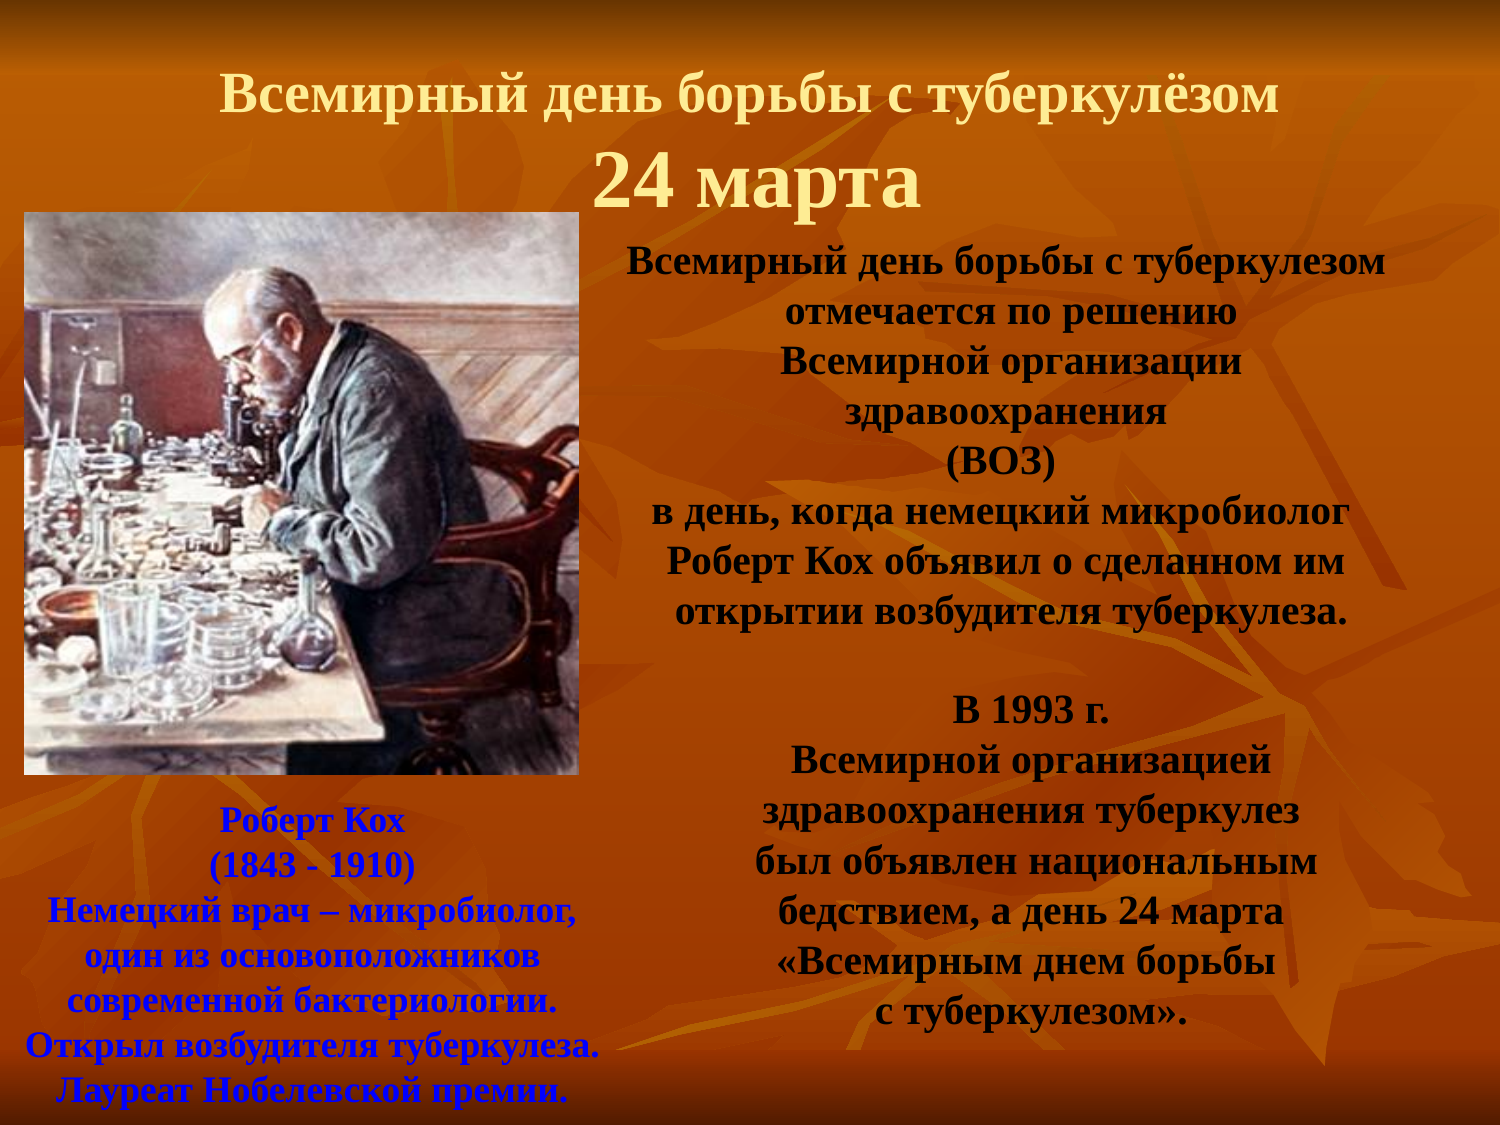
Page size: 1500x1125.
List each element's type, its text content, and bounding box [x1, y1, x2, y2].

title Всемирный день борьбы с туберкулёзом 24 марта [74, 45, 1426, 234]
text_box Роберт Кох (1843 - 1910) Немецкий врач – микробиолог, один из основоположников современной бактериологии. Открыл возбудителя туберкулеза. Лауреат Нобелевской премии. [0, 787, 625, 1118]
text_box В 1993 г. Всемирной организацией здравоохранения туберкулез был объявлен национальным бедствием, а день 24 марта «Всемирным днем борьбы с туберкулезом». [649, 674, 1413, 1090]
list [24, 212, 579, 776]
text_box Всемирный день борьбы с туберкулезом отмечается по решению Всемирной организации здравоохранения (ВОЗ) в день, когда немецкий микробиолог Роберт Кох объявил о сделанном им открытии возбудителя туберкулеза. [599, 224, 1413, 690]
